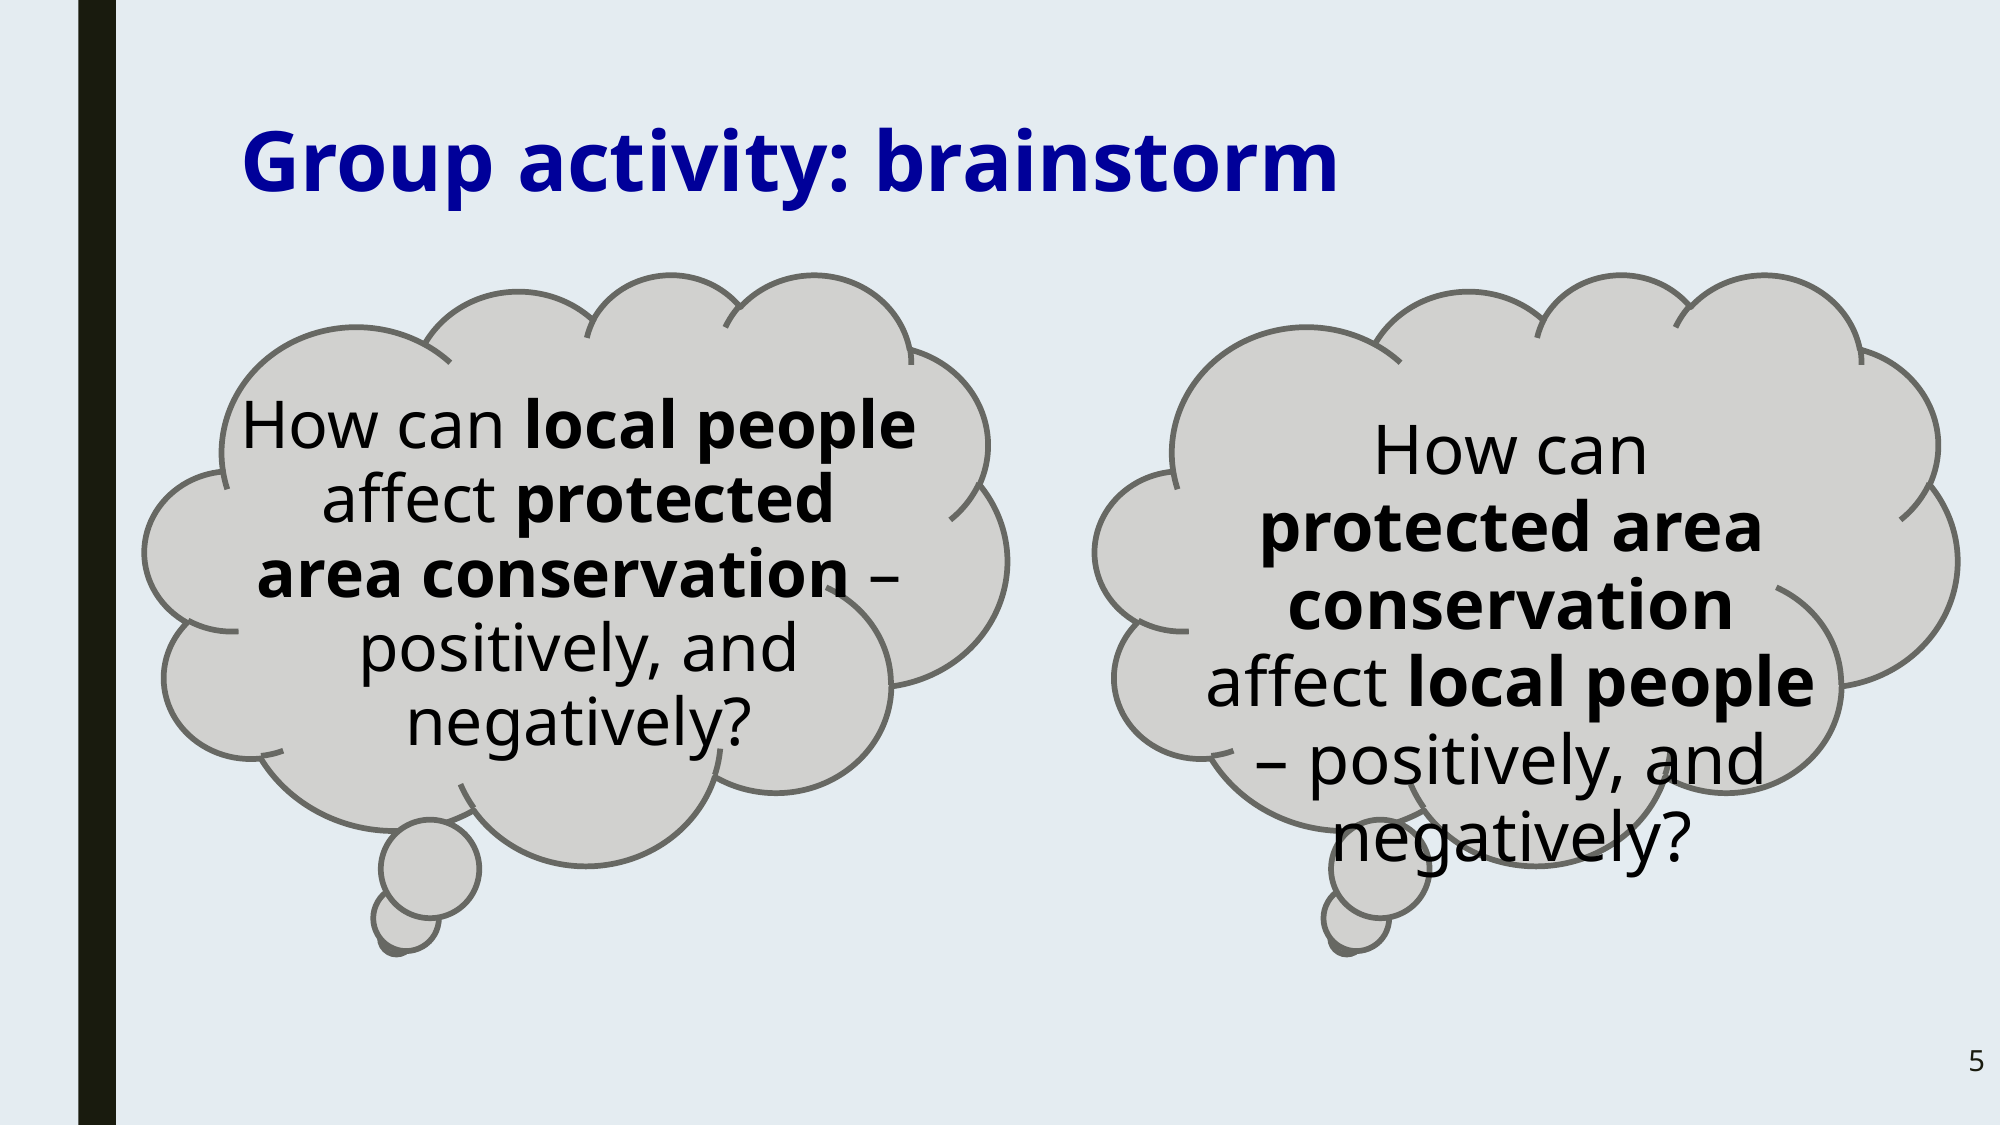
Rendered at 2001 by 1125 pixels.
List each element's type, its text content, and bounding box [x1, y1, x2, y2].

text_box [748, 793, 804, 797]
text_box [1091, 272, 1961, 762]
text_box How can protected area conservation affect local people – positively, and negatively? [1188, 404, 1835, 793]
text_box [242, 357, 1011, 677]
text_box [1236, 793, 1662, 958]
text_box [1698, 793, 1754, 797]
slide_number 5 [1851, 999, 2000, 1125]
title Group activity: brainstorm [225, 112, 1800, 357]
list How can local people affect protected area conservation – positively, and negatively? [225, 381, 934, 793]
text_box [285, 793, 712, 958]
text_box [141, 414, 225, 759]
